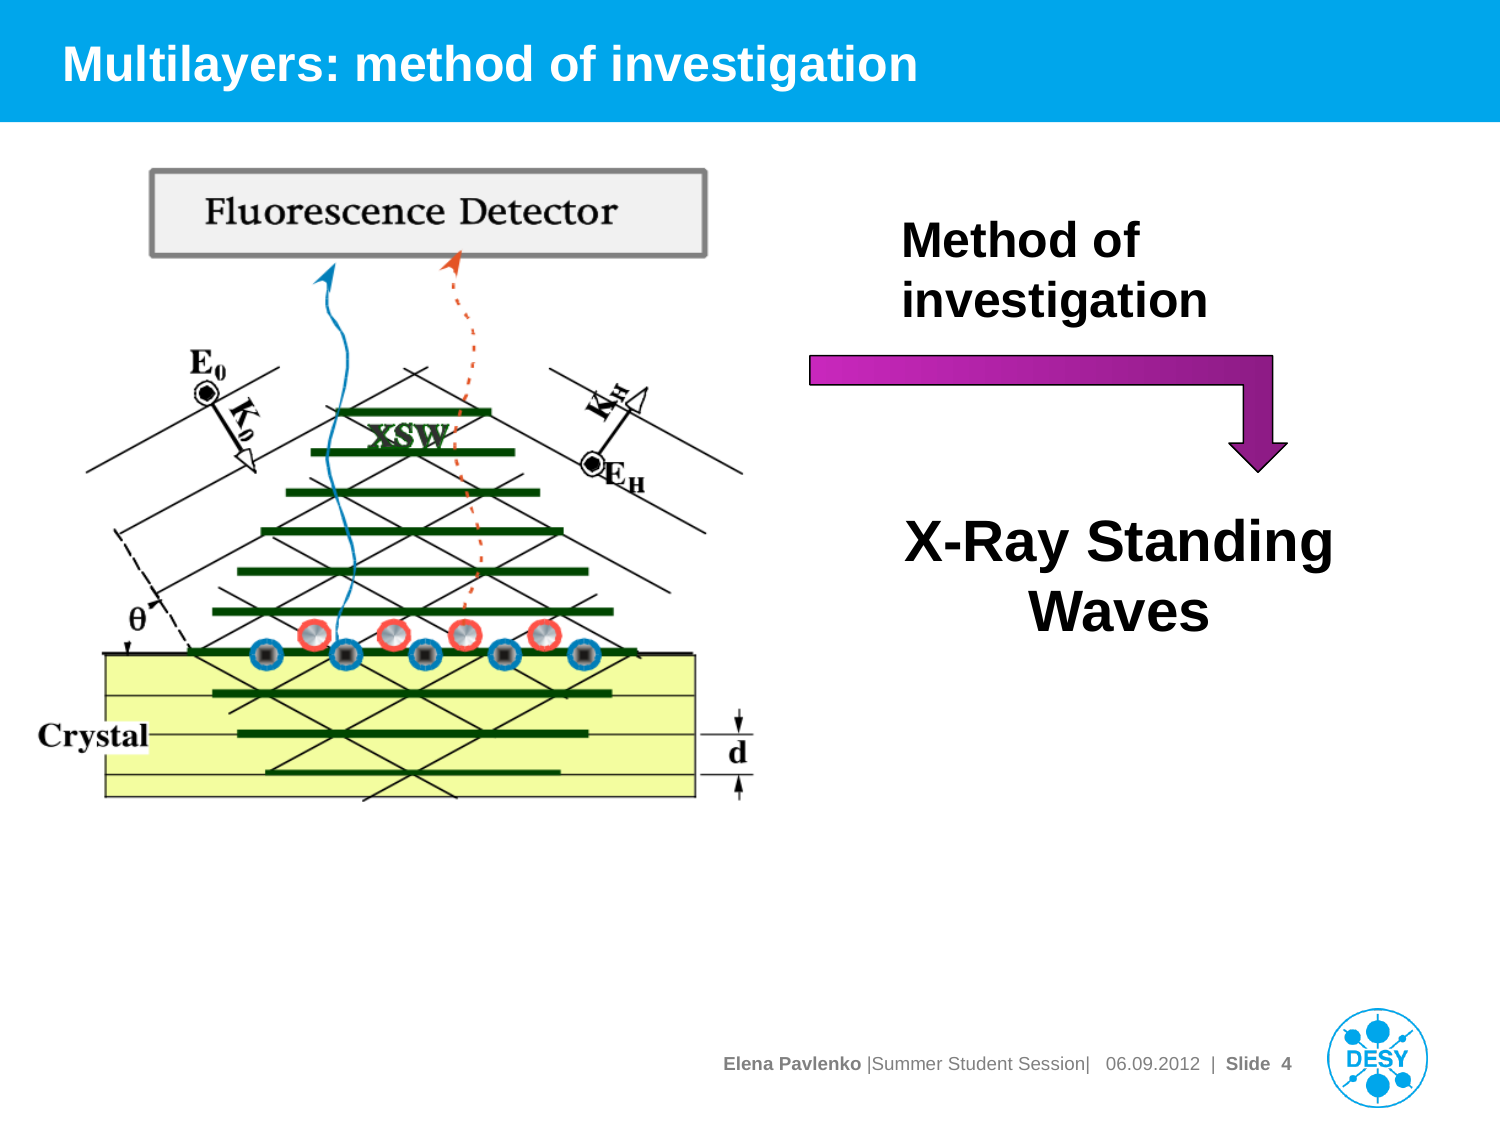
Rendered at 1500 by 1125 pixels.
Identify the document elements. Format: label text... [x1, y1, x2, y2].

picture [1327, 1008, 1368, 1049]
picture [1387, 1008, 1428, 1046]
picture [1330, 1011, 1426, 1106]
text_box X-Ray Standing Waves [886, 496, 1354, 651]
picture [1391, 1071, 1428, 1108]
text_box Method of investigation [886, 160, 1233, 335]
picture [0, 153, 818, 839]
title Multilayers: method of investigation [47, 16, 1446, 107]
picture [1327, 1068, 1365, 1108]
text_box [821, 355, 1288, 473]
